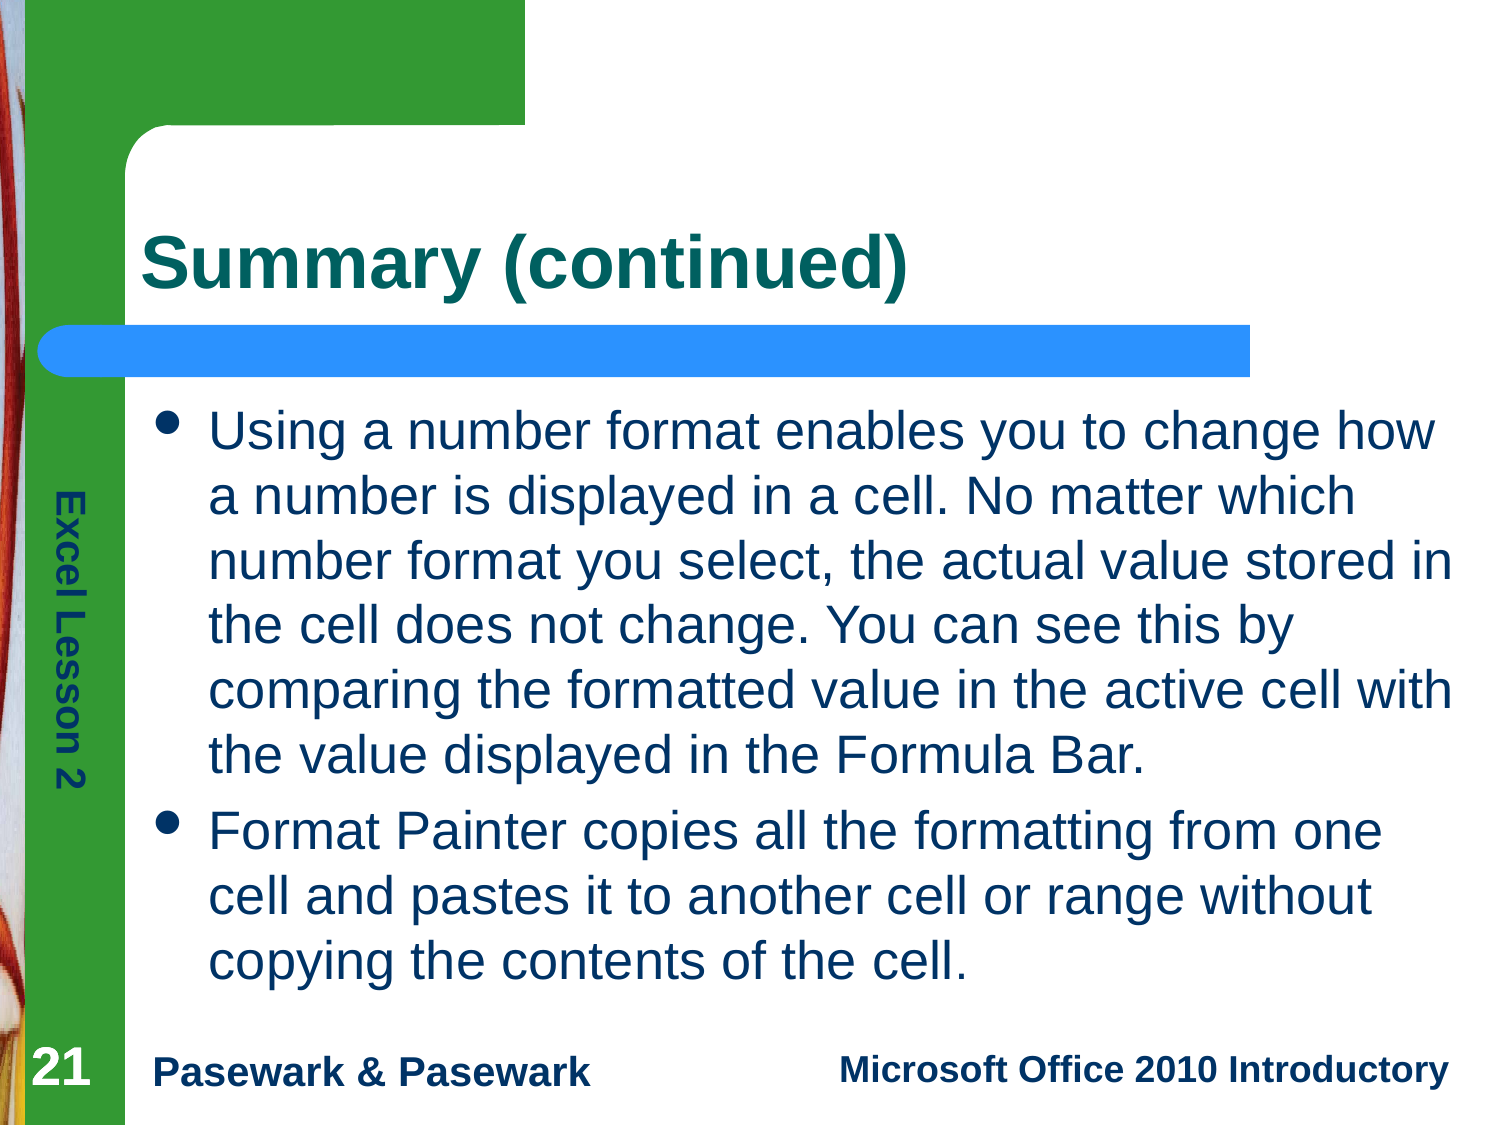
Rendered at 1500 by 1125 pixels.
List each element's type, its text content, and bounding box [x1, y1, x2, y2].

title Summary (continued) [124, 124, 1426, 313]
text_box 21 [13, 1023, 111, 1105]
picture [0, 0, 25, 1125]
list Using a number format enables you to change how a number is displayed in a cell. No matter which number format you select, the actual value stored in the cell does not change. You can see this by comparing the formatted value in the active cell with the value displayed in the Formula Bar. Format Painter copies all the formatting from one cell and pastes it to another cell or range without copying the contents of the cell. [137, 387, 1476, 999]
